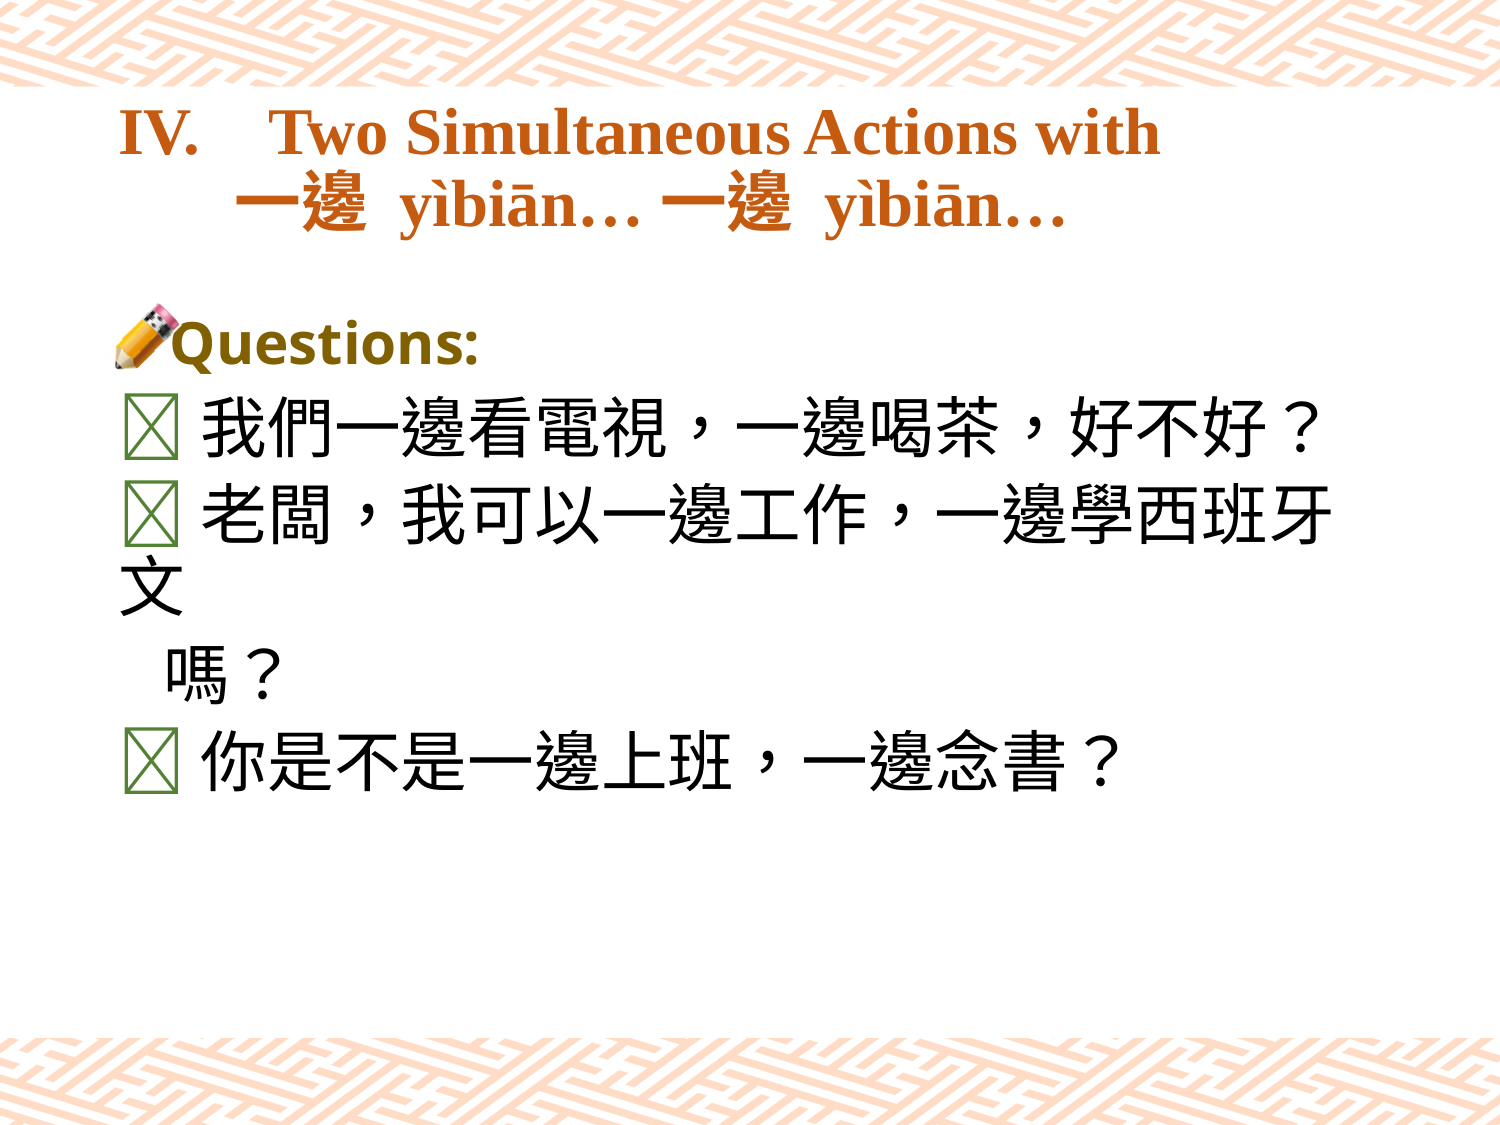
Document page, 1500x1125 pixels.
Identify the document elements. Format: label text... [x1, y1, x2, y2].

title IV. Two Simultaneous Actions with 一邊 yìbiān…一邊 yìbiān… [103, 59, 1397, 278]
list Questions: 我們一邊看電視，一邊喝茶，好不好？ 老闆，我可以一邊工作，一邊學西班牙文 嗎？ 你是不是一邊上班，一邊念書？ [103, 299, 1397, 1014]
picture [0, 0, 1500, 1125]
